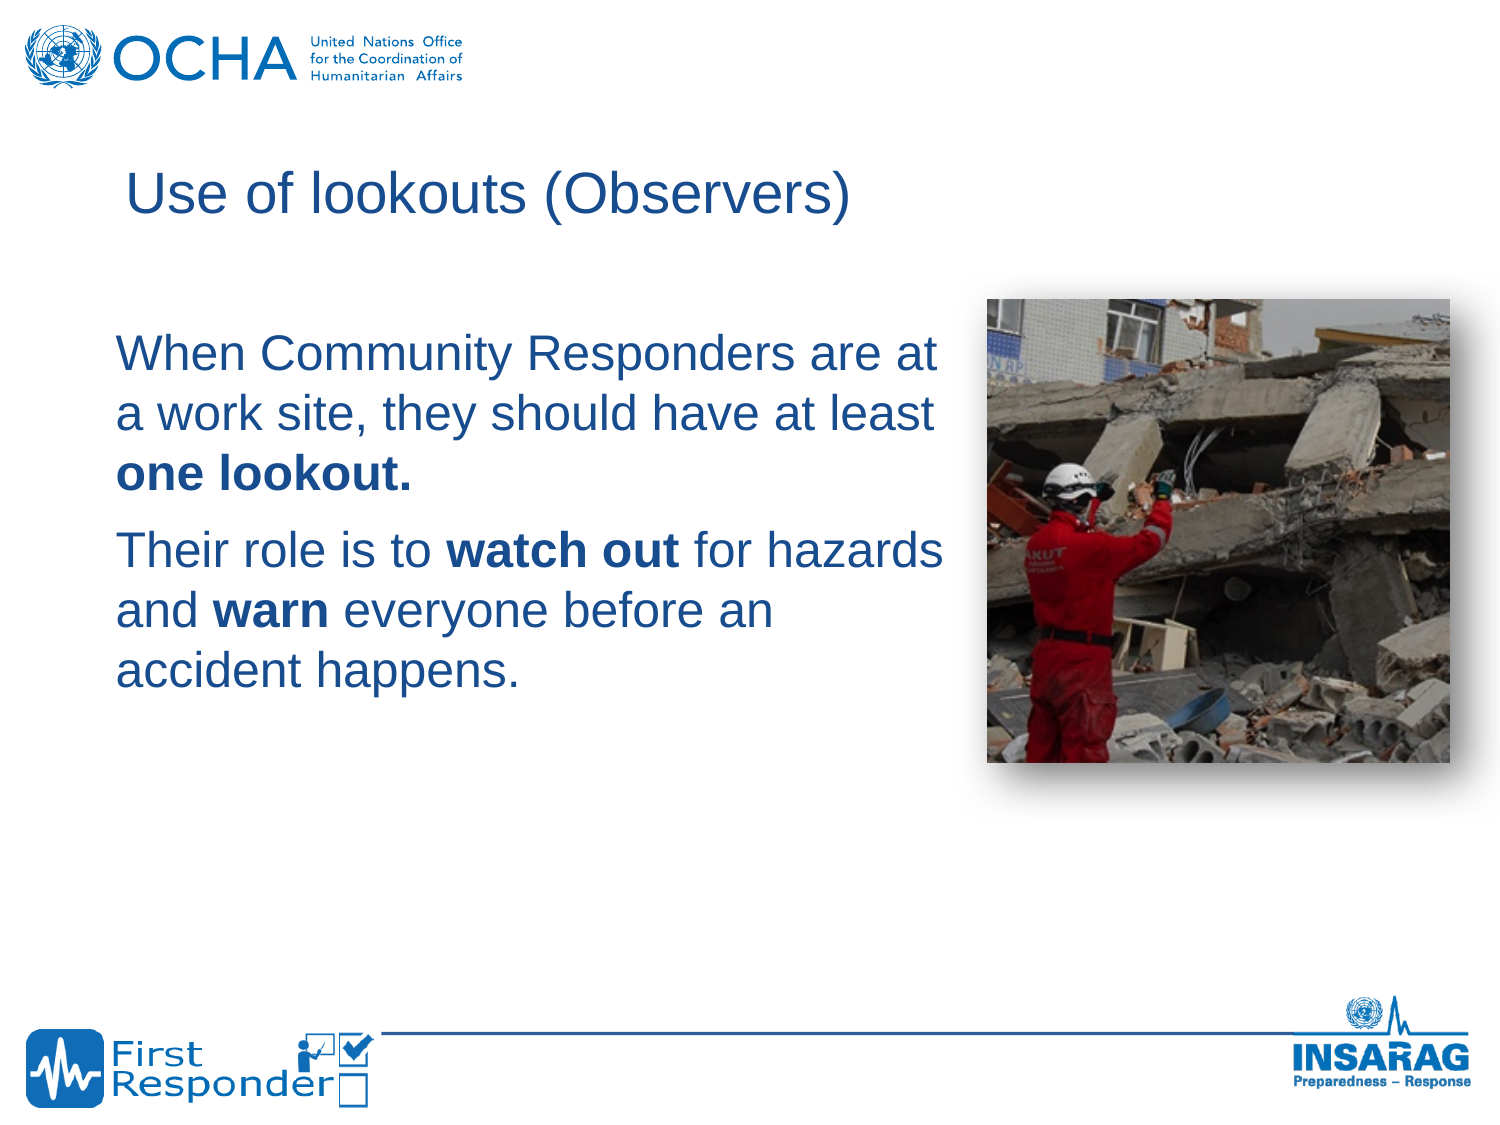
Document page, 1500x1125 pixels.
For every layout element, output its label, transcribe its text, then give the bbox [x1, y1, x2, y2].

text_box Use of lookouts (Observers) [104, 147, 868, 233]
picture [987, 299, 1451, 763]
list When Community Responders are at a work site, they should have at least one lookout. Their role is to watch out for hazards and warn everyone before an accident happens. [100, 312, 975, 850]
picture [1287, 995, 1471, 1094]
picture [24, 1024, 375, 1113]
